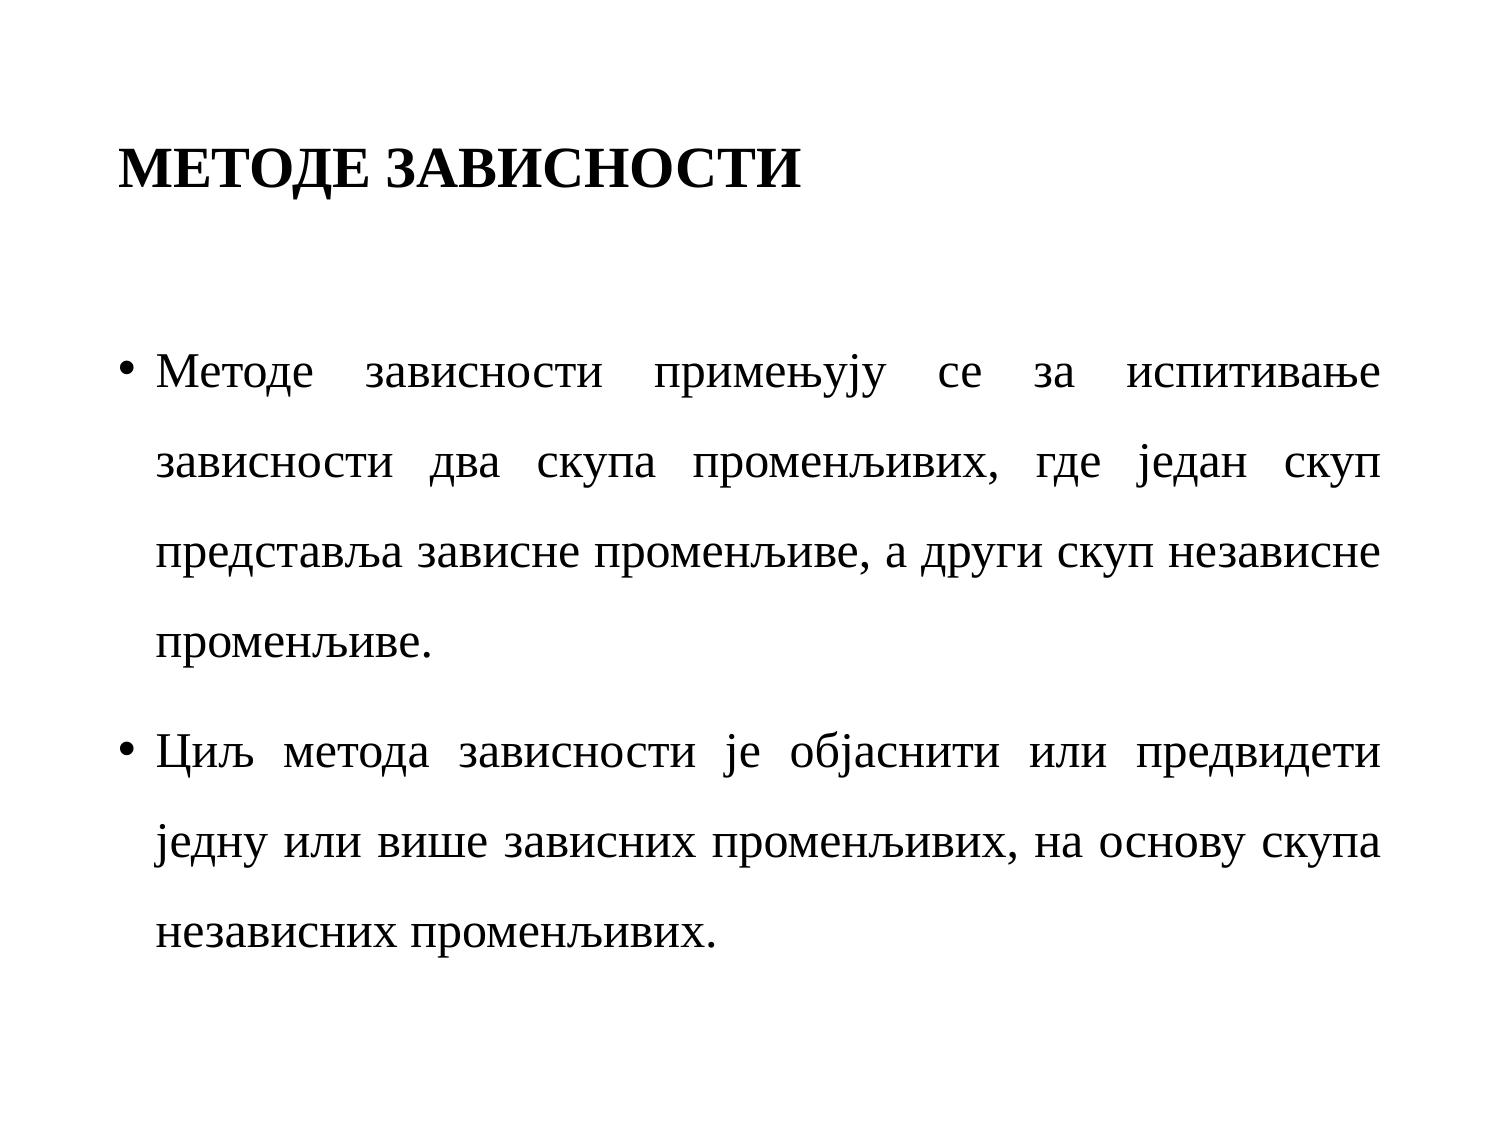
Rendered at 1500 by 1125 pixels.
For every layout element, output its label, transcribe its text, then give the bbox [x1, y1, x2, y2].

list Методе зависности примењују се за испитивање зависности два скупа променљивих, где један скуп представља зависне променљиве, а други скуп независне променљиве. Циљ метода зависности је објаснити или предвидети једну или више зависних променљивих, на основу скупа независних променљивих. [103, 299, 1397, 1014]
title МЕТОДЕ ЗАВИСНОСТИ [103, 59, 1397, 278]
